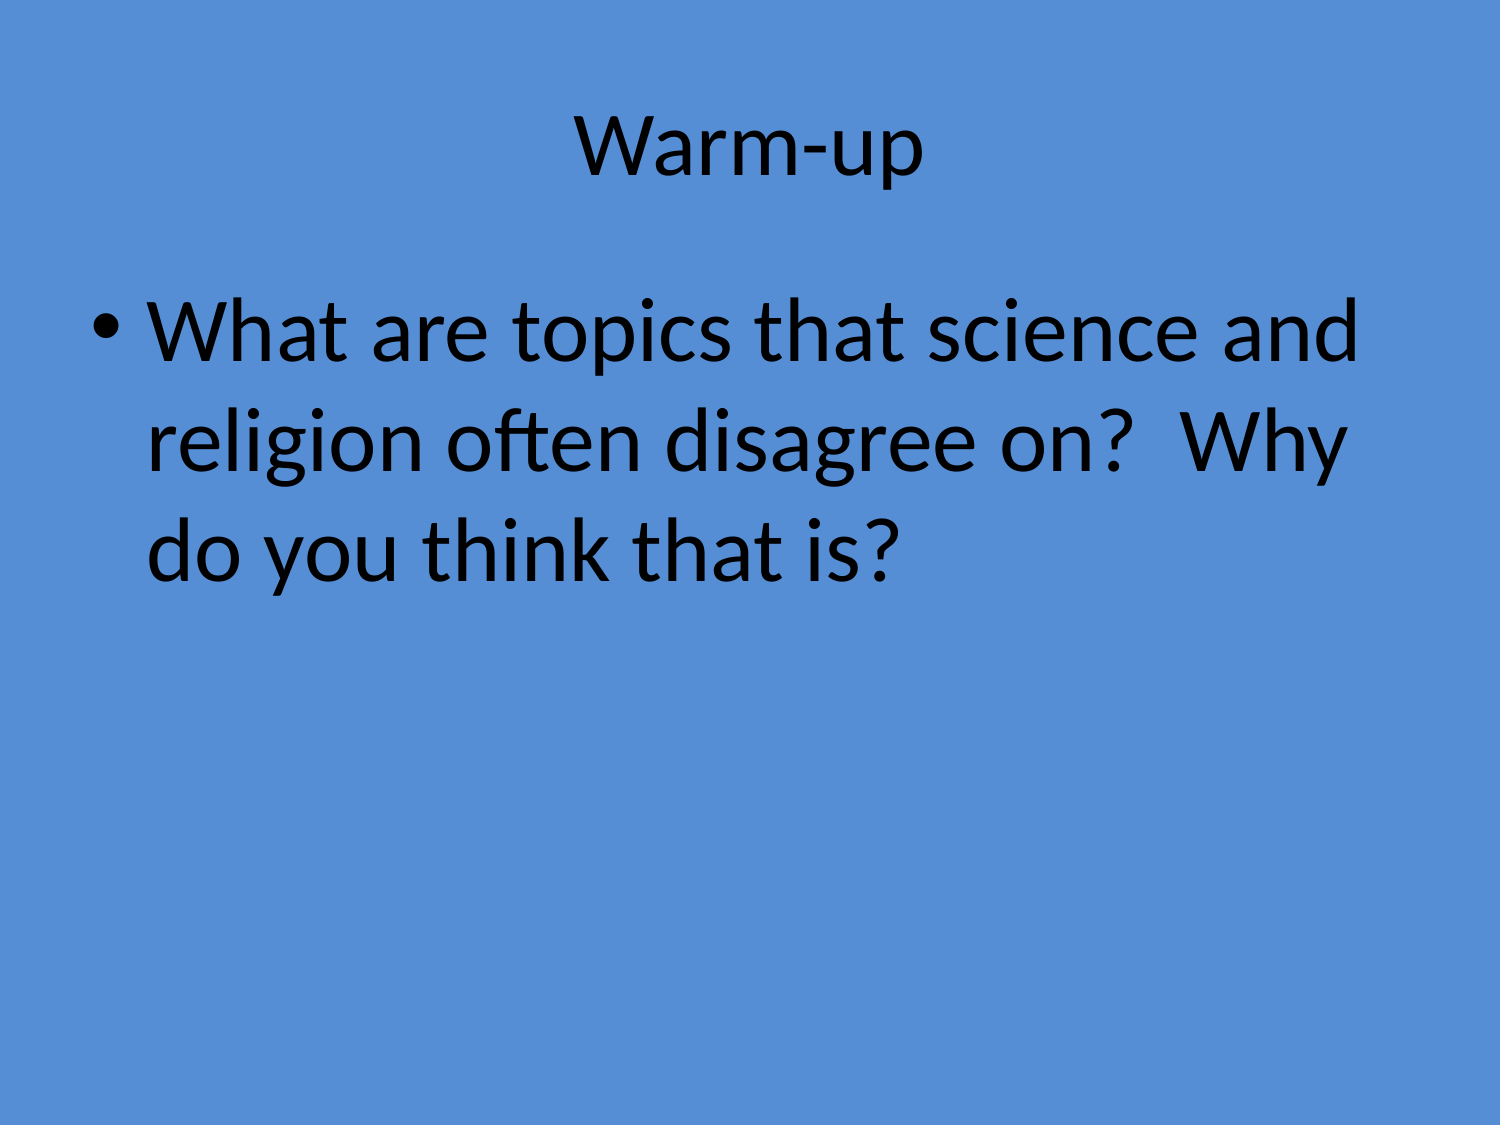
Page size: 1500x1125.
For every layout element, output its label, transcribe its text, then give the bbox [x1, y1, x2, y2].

title Warm-up [75, 45, 1425, 233]
list What are topics that science and religion often disagree on? Why do you think that is? [75, 262, 1425, 1005]
